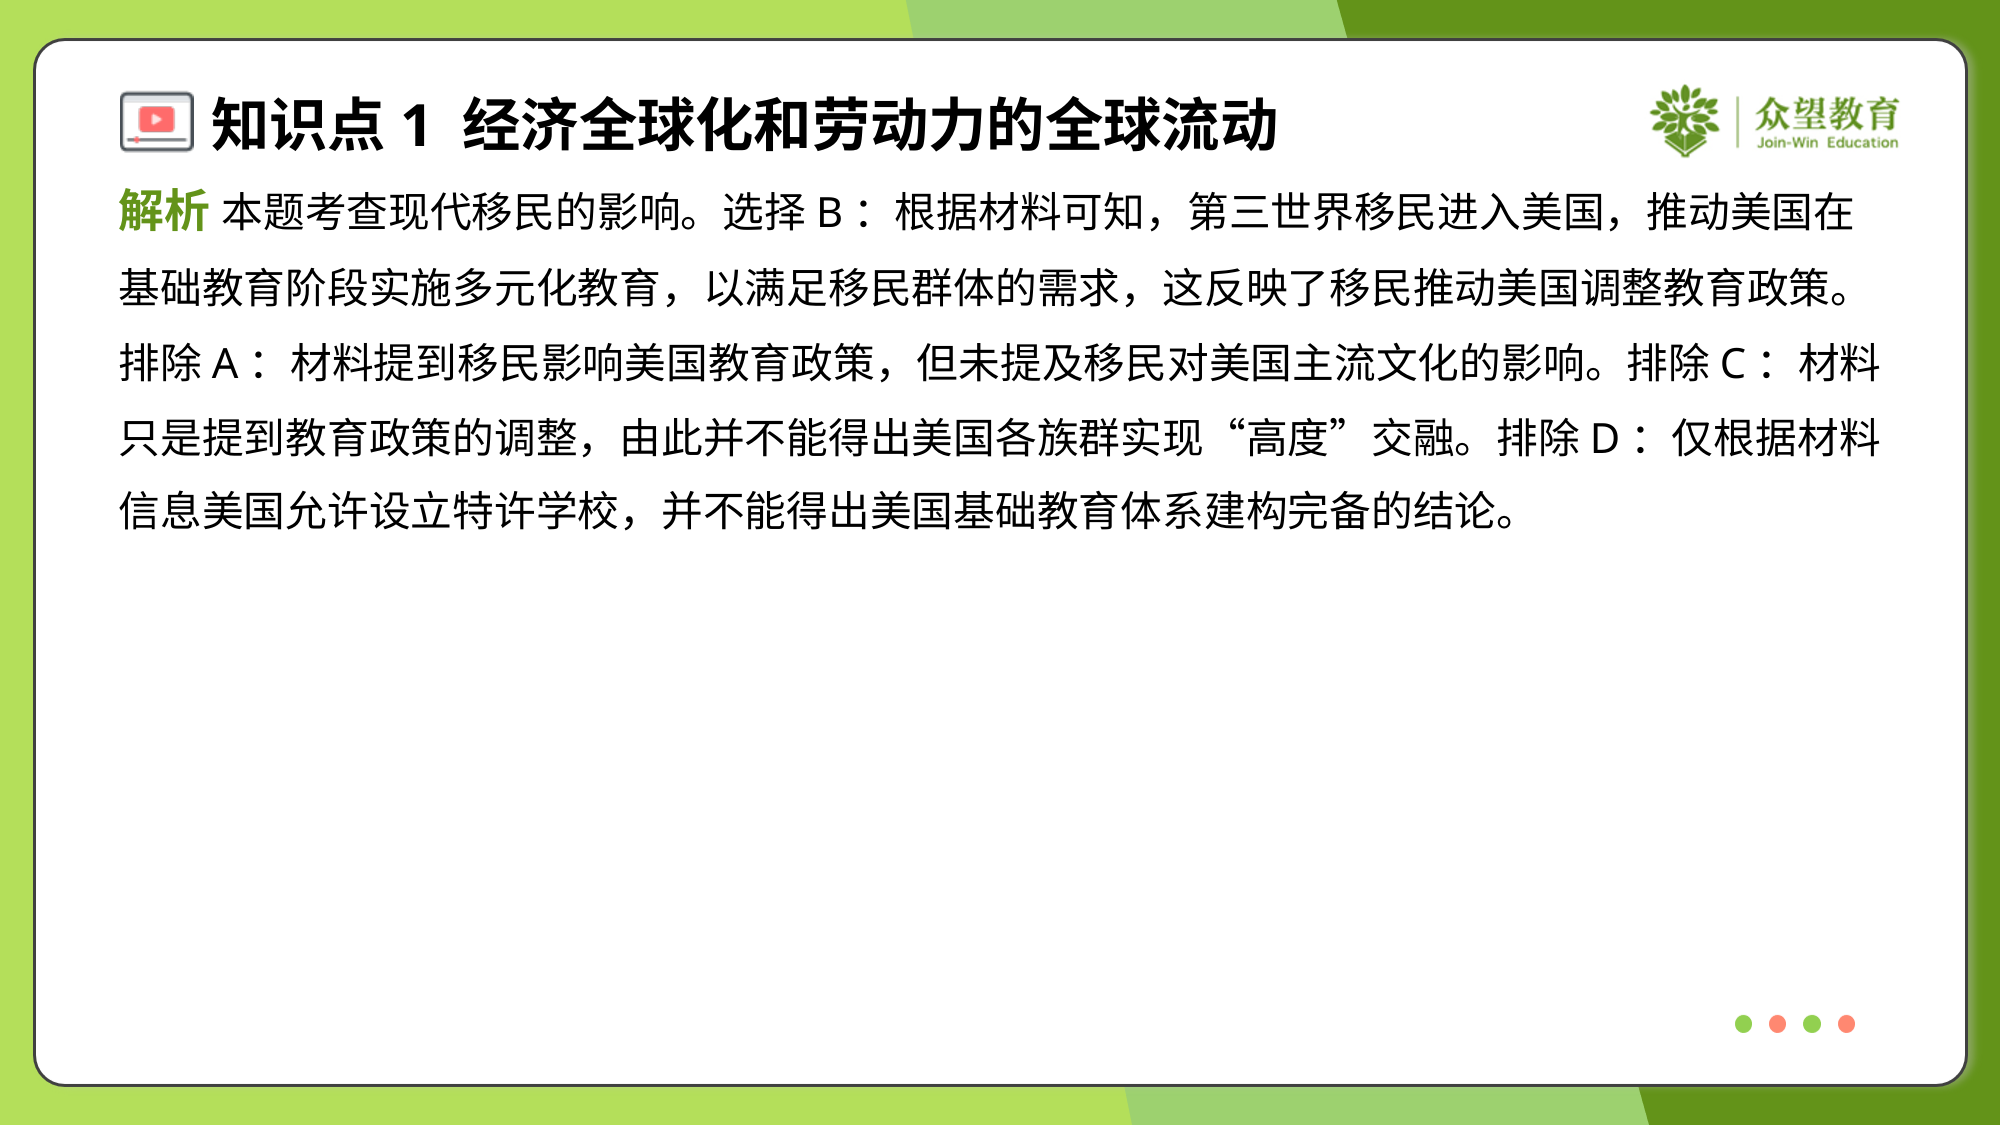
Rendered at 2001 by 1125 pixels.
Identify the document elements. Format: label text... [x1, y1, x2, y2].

text_box 解析 本题考查现代移民的影响。选择B：根据材料可知，第三世界移民进入美国，推动美国在 基础教育阶段实施多元化教育，以满足移民群体的需求，这反映了移民推动美国调整教育政策。 排除A：材料提到移民影响美国教育政策，但未提及移民对美国主流文化的影响。排除C：材料 只是提到教育政策的调整，由此并不能得出美国各族群实现“高度”交融。排除D：仅根据材料 信息美国允许设立特许学校，并不能得出美国基础教育体系建构完备的结论。 [118, 159, 1883, 527]
picture [0, 0, 2000, 1125]
